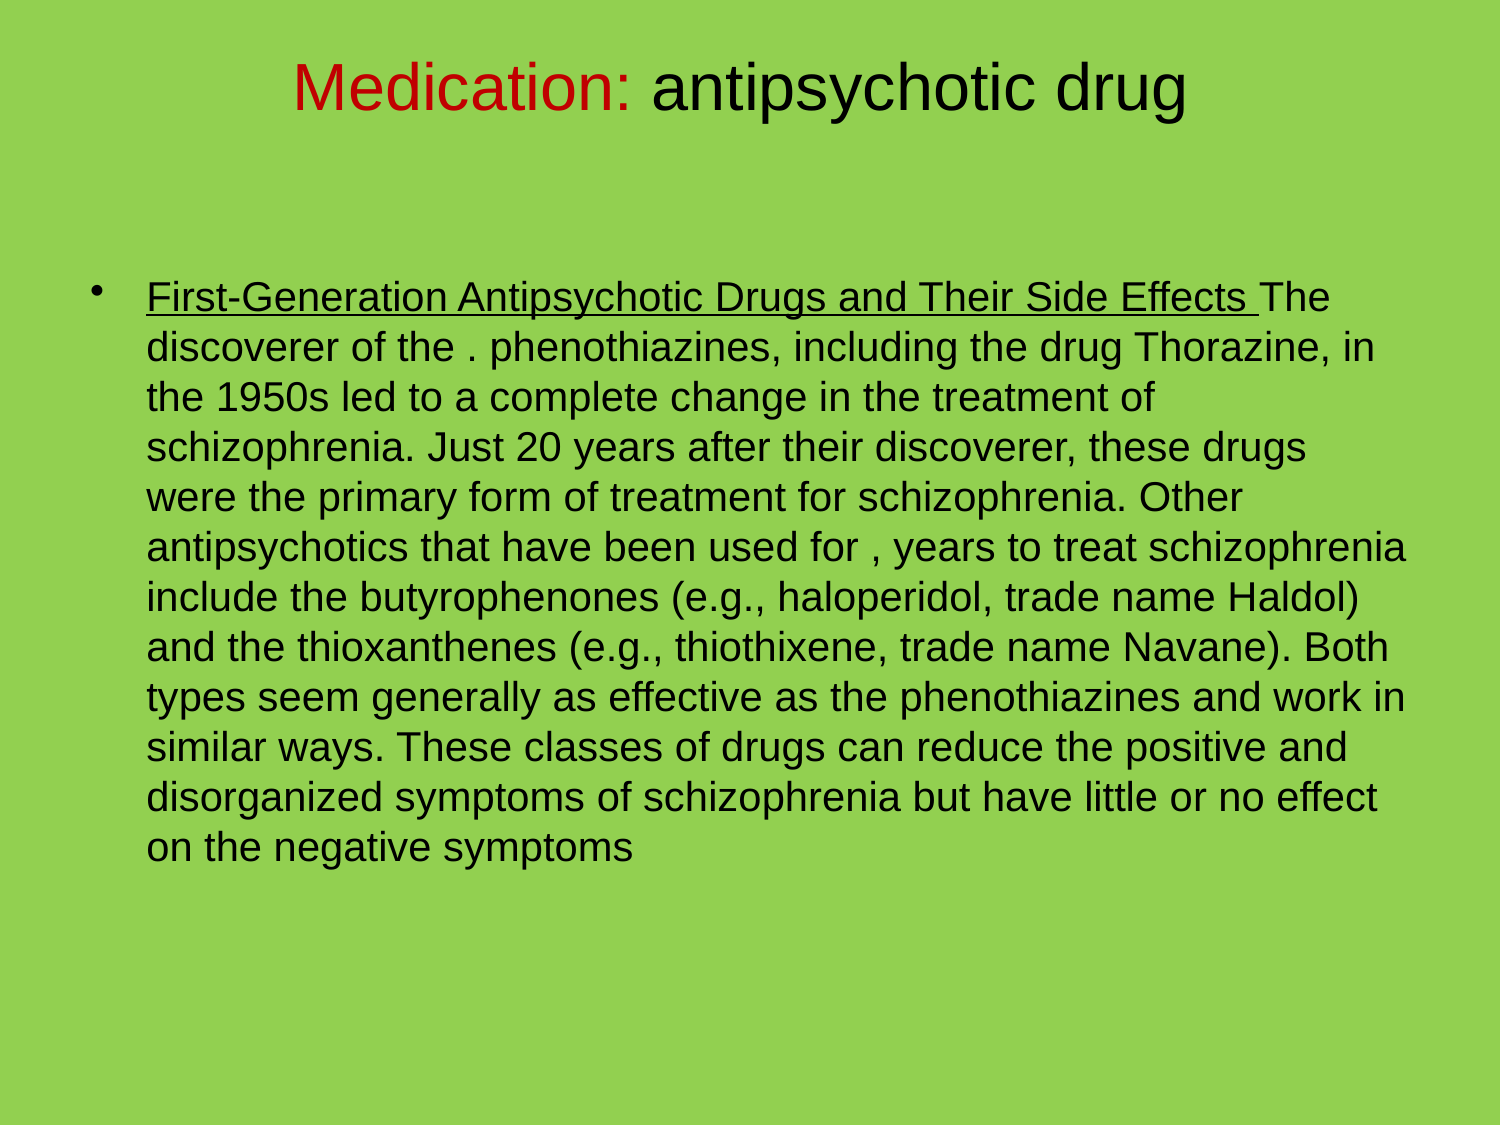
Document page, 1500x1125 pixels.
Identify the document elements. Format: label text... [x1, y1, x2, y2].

list First-Generation Antipsychotic Drugs and Their Side Effects The discoverer of the . phenothiazines, including the drug Thorazine, in the 1950s led to a complete change in the treatment of schizophrenia. Just 20 years after their discoverer, these drugs were the primary form of treatment for schizophrenia. Other antipsychotics that have been used for , years to treat schizophrenia include the butyrophenones (e.g., haloperidol, trade name Haldol) and the thioxanthenes (e.g., thiothixene, trade name Navane). Both types seem generally as effective as the phenothiazines and work in similar ways. These classes of drugs can reduce the positive and disorganized symptoms of schizophrenia but have little or no effect on the negative symptoms [75, 262, 1425, 1005]
title Medication: antipsychotic drug [75, 45, 1425, 233]
